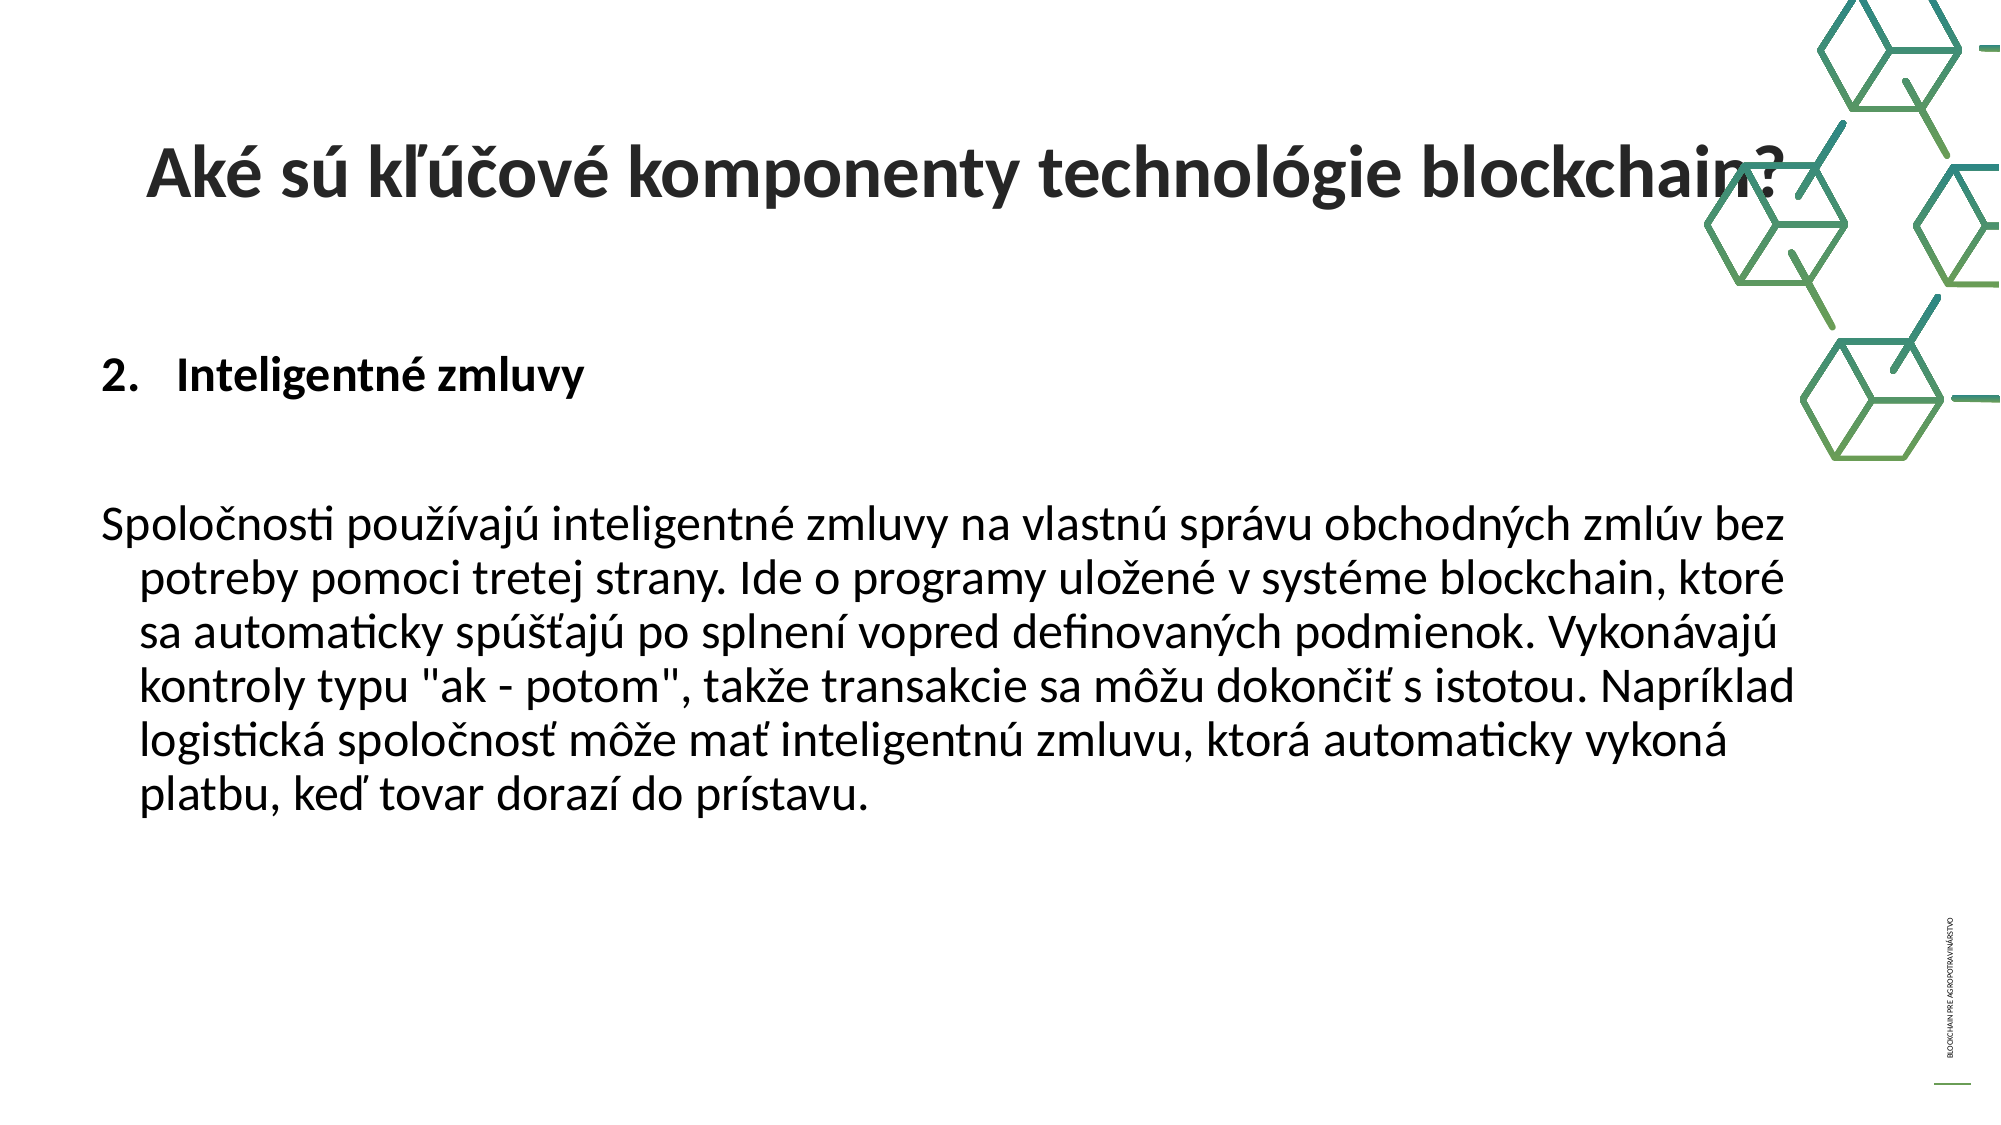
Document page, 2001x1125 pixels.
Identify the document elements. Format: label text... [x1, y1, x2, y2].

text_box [1703, 0, 2000, 462]
list Inteligentné zmluvy Spoločnosti používajú inteligentné zmluvy na vlastnú správu obchodných zmlúv bez potreby pomoci tretej strany. Ide o programy uložené v systéme blockchain, ktoré sa automaticky spúšťajú po splnení vopred definovaných podmienok. Vykonávajú kontroly typu "ak - potom", takže transakcie sa môžu dokončiť s istotou. Napríklad logistická spoločnosť môže mať inteligentnú zmluvu, ktorá automaticky vykoná platbu, keď tovar dorazí do prístavu. [86, 329, 1825, 1100]
list Aké sú kľúčové komponenty technológie blockchain? [130, 124, 1698, 337]
